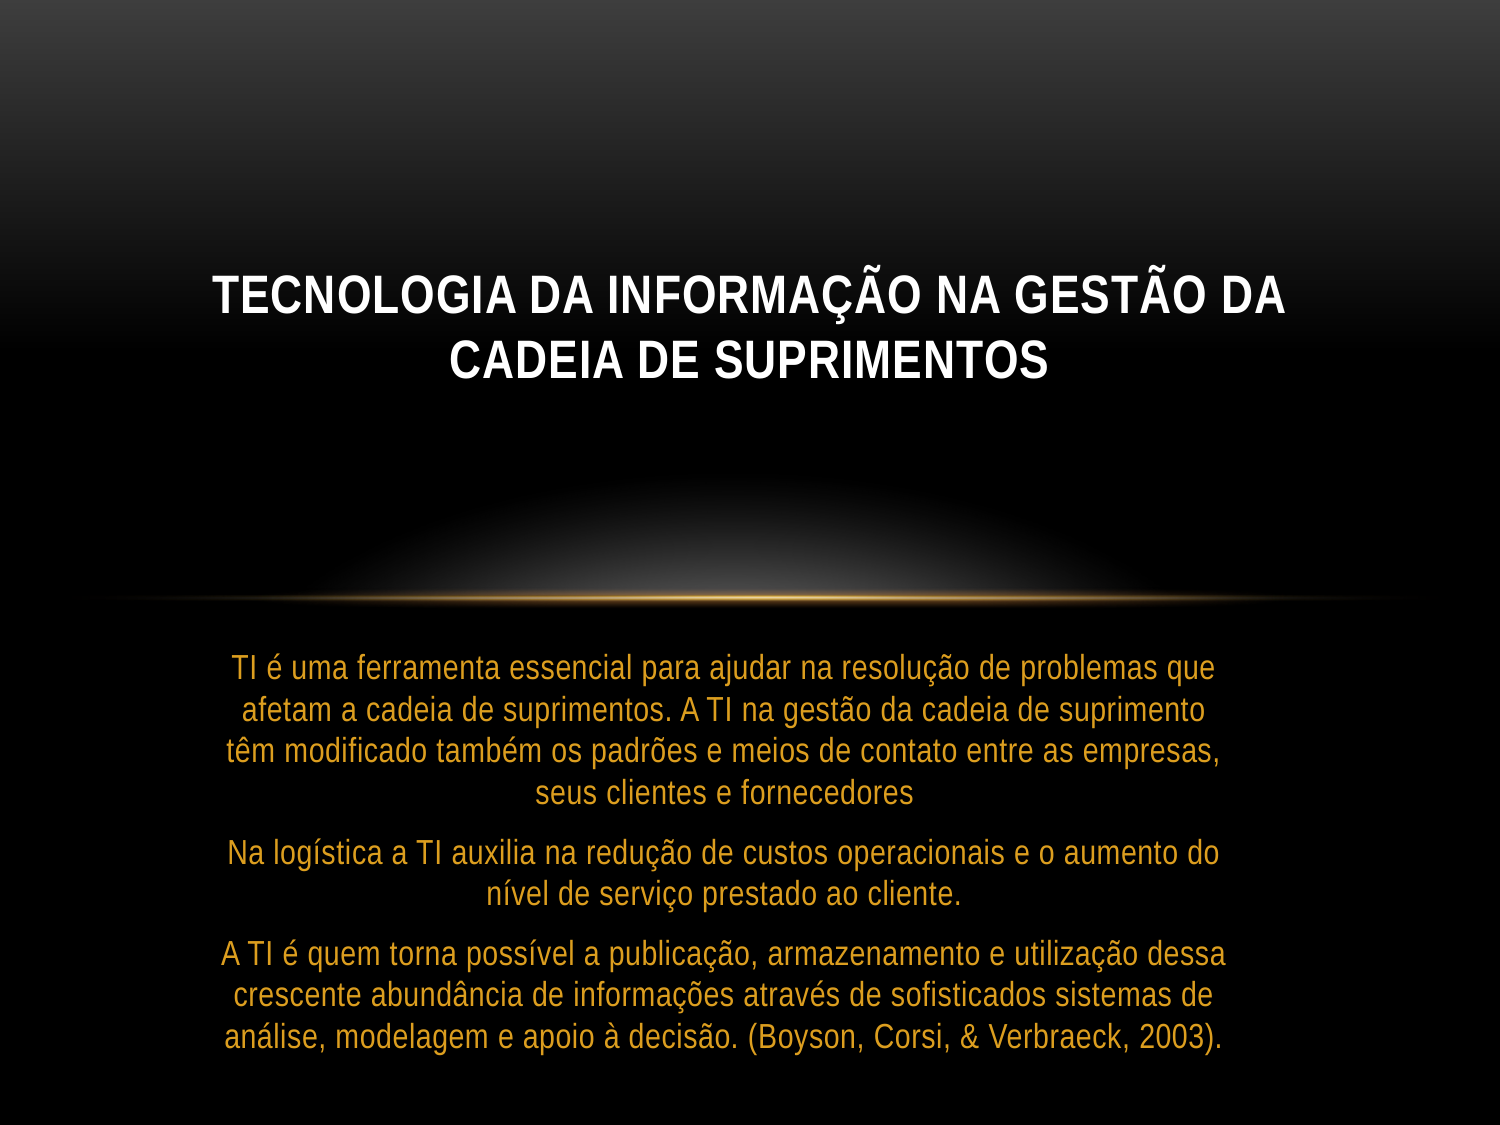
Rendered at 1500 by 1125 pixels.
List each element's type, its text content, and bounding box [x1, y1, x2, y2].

picture [0, 0, 1500, 750]
subtitle TI é uma ferramenta essencial para ajudar na resolução de problemas que afetam a cadeia de suprimentos. A TI na gestão da cadeia de suprimento têm modificado também os padrões e meios de contato entre as empresas, seus clientes e fornecedores Na logística a TI auxilia na redução de custos operacionais e o aumento do nível de serviço prestado ao cliente. A TI é quem torna possível a publicação, armazenamento e utilização dessa crescente abundância de informações através de sofisticados sistemas de análise, modelagem e apoio à decisão. (Boyson, Corsi, & Verbraeck, 2003). [200, 637, 1250, 1083]
title Tecnologia da informação na gestão da cadeia de suprimentos [112, 137, 1388, 398]
